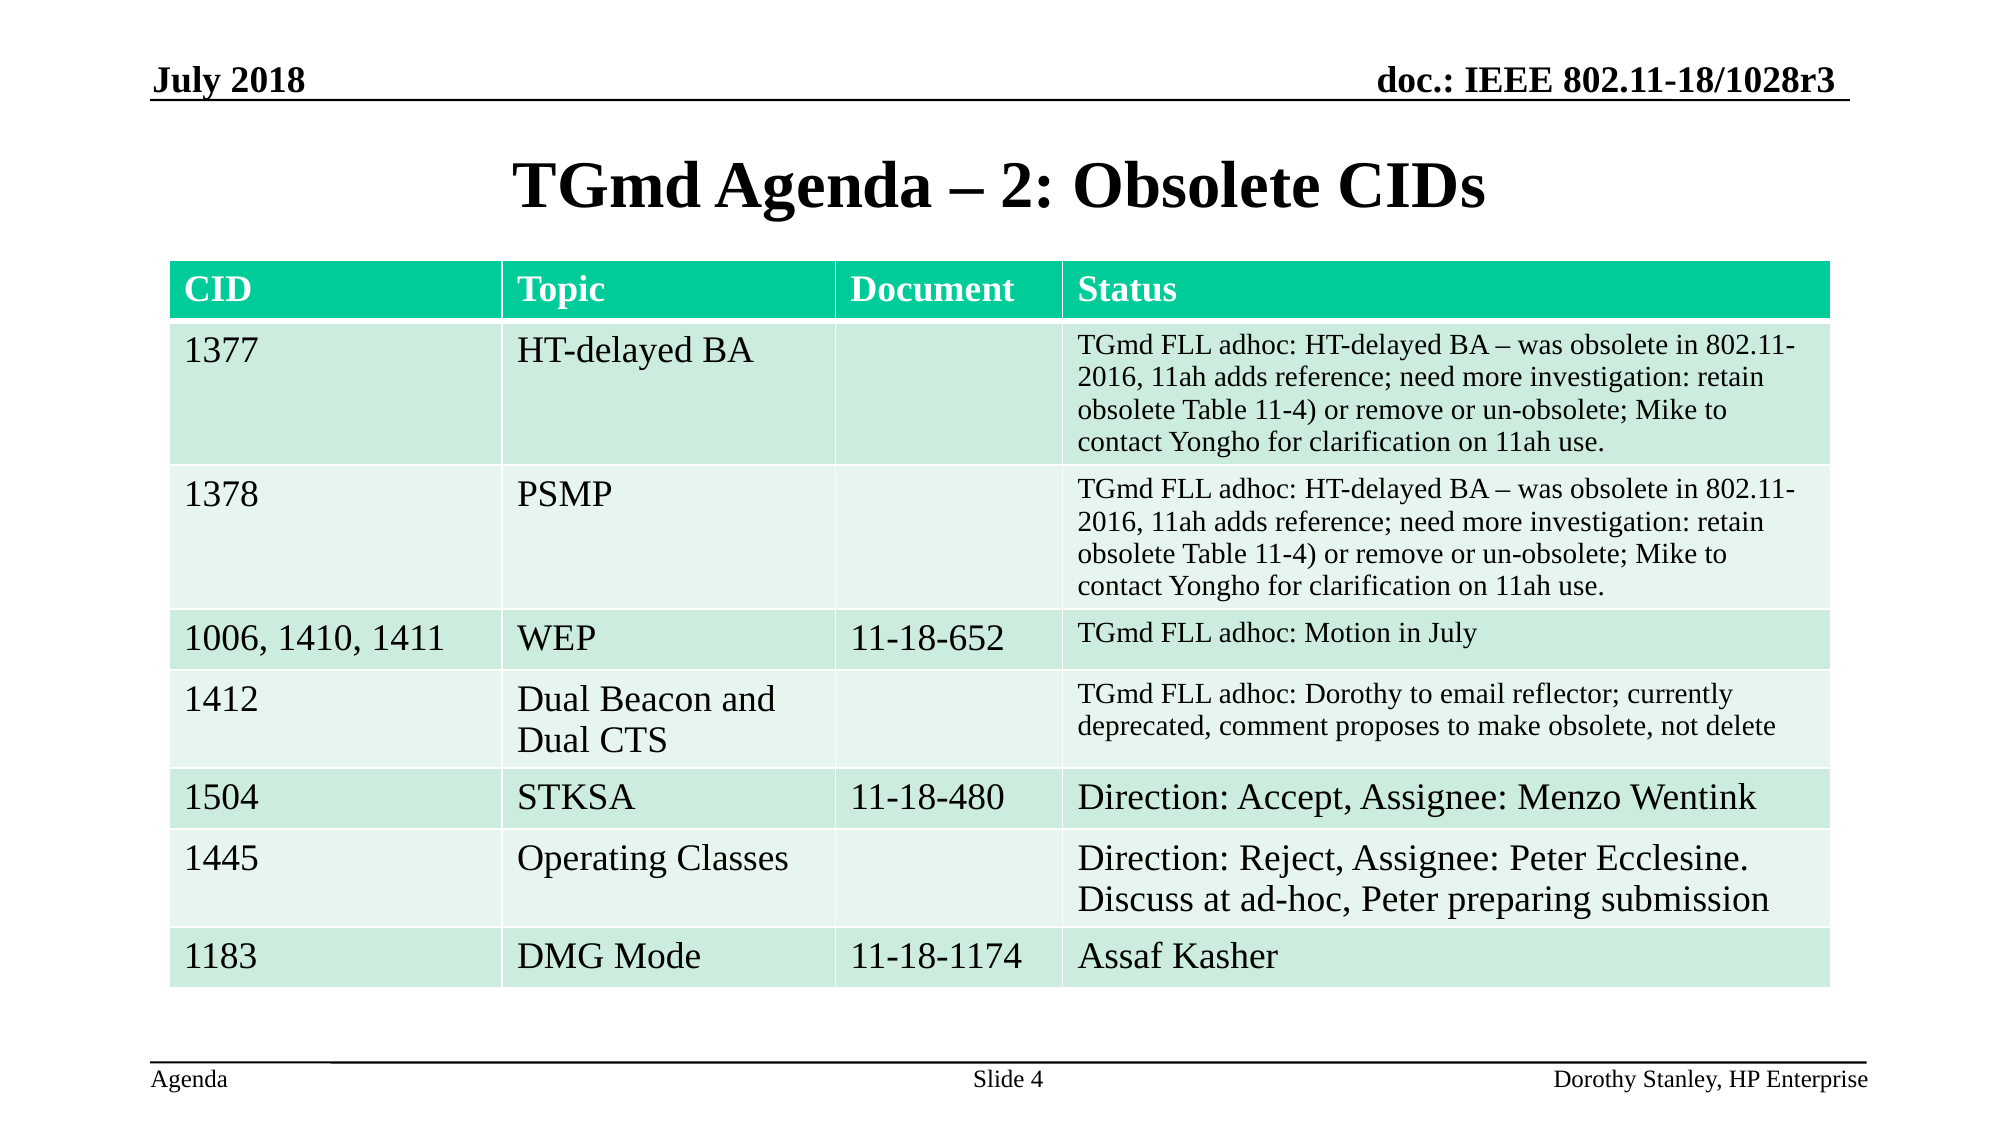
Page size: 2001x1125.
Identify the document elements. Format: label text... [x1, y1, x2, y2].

title TGmd Agenda – 2: Obsolete CIDs [362, 112, 1638, 250]
table_cell 1377 [170, 324, 501, 464]
table_cell 1445 [170, 830, 501, 926]
table_cell 11-18-1174 [836, 928, 1062, 987]
table_cell 1378 [170, 466, 501, 608]
table_cell TGmd FLL adhoc: Dorothy to email reflector; currently deprecated, comment proposes to make obsolete, not delete [1063, 671, 1830, 767]
footer Dorothy Stanley, HP Enterprise [1549, 1062, 1869, 1093]
table_header CID [170, 261, 501, 318]
table_cell 1183 [170, 928, 501, 987]
table_cell [836, 671, 1062, 767]
table_cell Direction: Reject, Assignee: Peter Ecclesine. Discuss at ad-hoc, Peter preparing submission [1063, 830, 1830, 926]
table_cell Assaf Kasher [1063, 928, 1830, 987]
table_cell TGmd FLL adhoc: Motion in July [1063, 610, 1830, 669]
table_cell 11-18-652 [836, 610, 1062, 669]
table_cell WEP [503, 610, 835, 669]
table_cell [836, 830, 1062, 926]
table_cell 1412 [170, 671, 501, 767]
table_cell TGmd FLL adhoc: HT-delayed BA – was obsolete in 802.11-2016, 11ah adds reference; need more investigation: retain obsolete Table 11-4) or remove or un-obsolete; Mike to contact Yongho for clarification on 11ah use. [1063, 466, 1830, 608]
slide_number Slide 4 [972, 1062, 1044, 1093]
table_cell [836, 324, 1062, 464]
table_cell HT-delayed BA [503, 324, 835, 464]
table_header Topic [503, 261, 835, 318]
table_header Document [836, 261, 1062, 318]
table_cell DMG Mode [503, 928, 835, 987]
table_cell [836, 466, 1062, 608]
table_cell 1006, 1410, 1411 [170, 610, 501, 669]
table_cell Operating Classes [503, 830, 835, 926]
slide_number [152, 54, 567, 100]
table_cell Dual Beacon and Dual CTS [503, 671, 835, 767]
table_cell Direction: Accept, Assignee: Menzo Wentink [1063, 769, 1830, 828]
table_cell STKSA [503, 769, 835, 828]
table_cell 11-18-480 [836, 769, 1062, 828]
table_cell PSMP [503, 466, 835, 608]
table_cell 1504 [170, 769, 501, 828]
table_header Status [1063, 261, 1830, 318]
table_cell TGmd FLL adhoc: HT-delayed BA – was obsolete in 802.11-2016, 11ah adds reference; need more investigation: retain obsolete Table 11-4) or remove or un-obsolete; Mike to contact Yongho for clarification on 11ah use. [1063, 324, 1830, 464]
